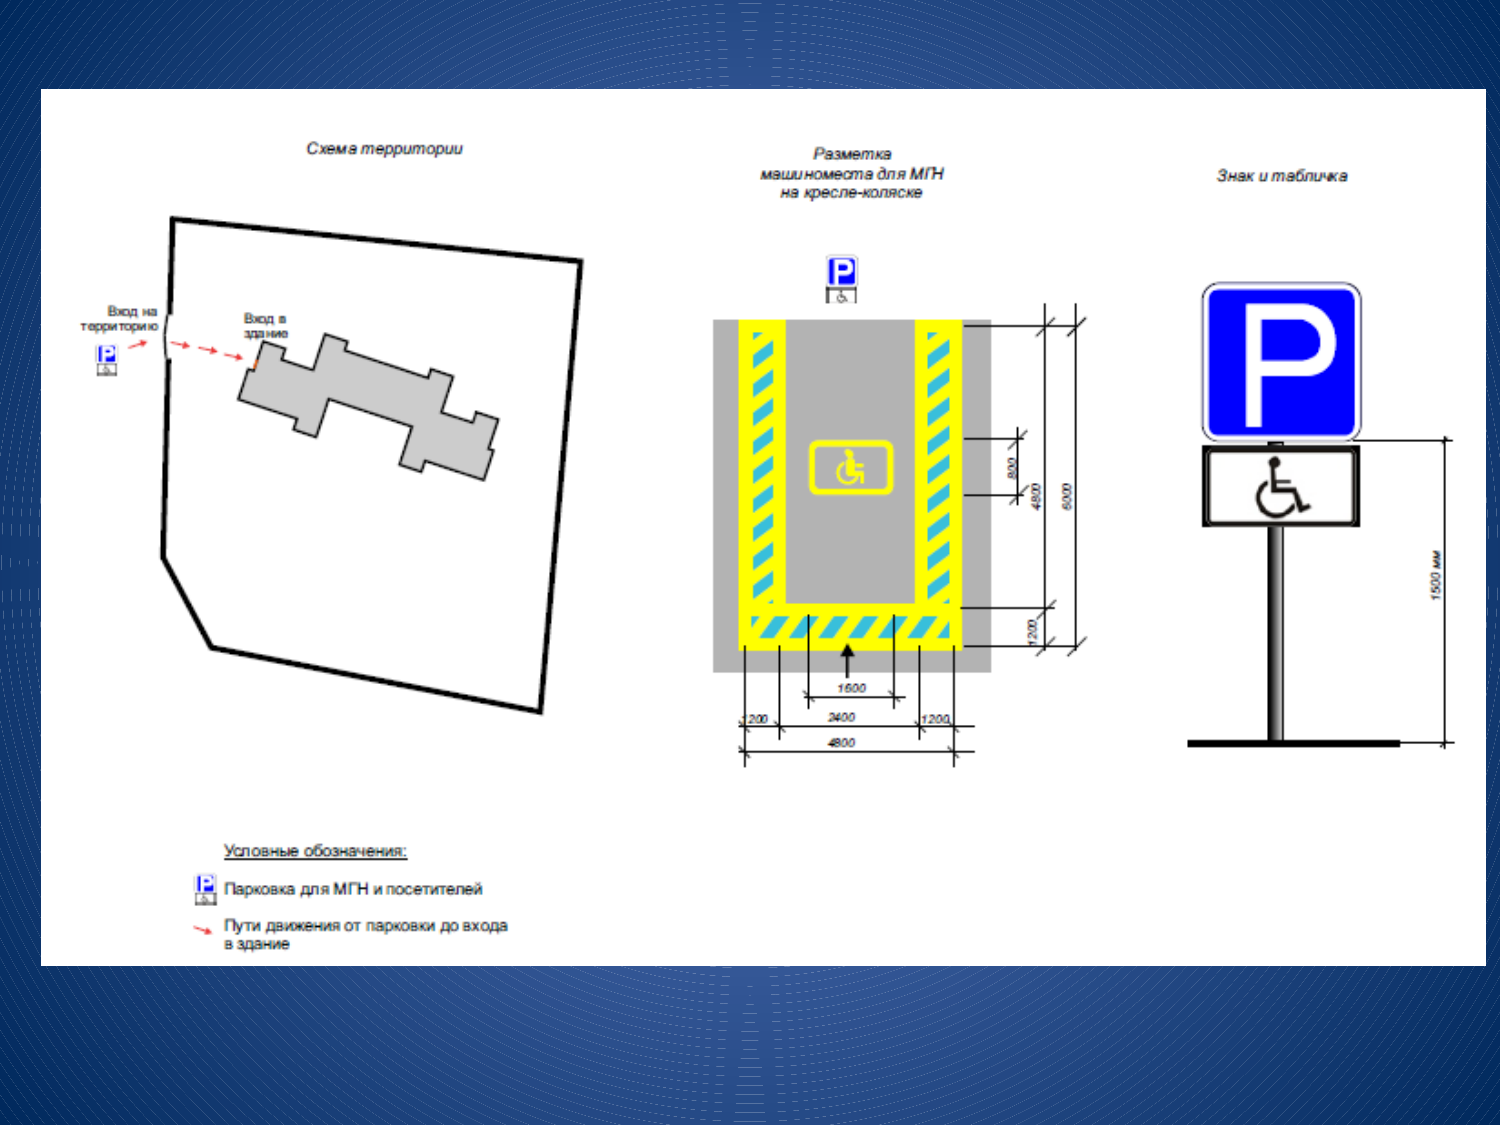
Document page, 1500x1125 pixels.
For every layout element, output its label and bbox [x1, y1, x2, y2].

picture [40, 89, 1486, 966]
